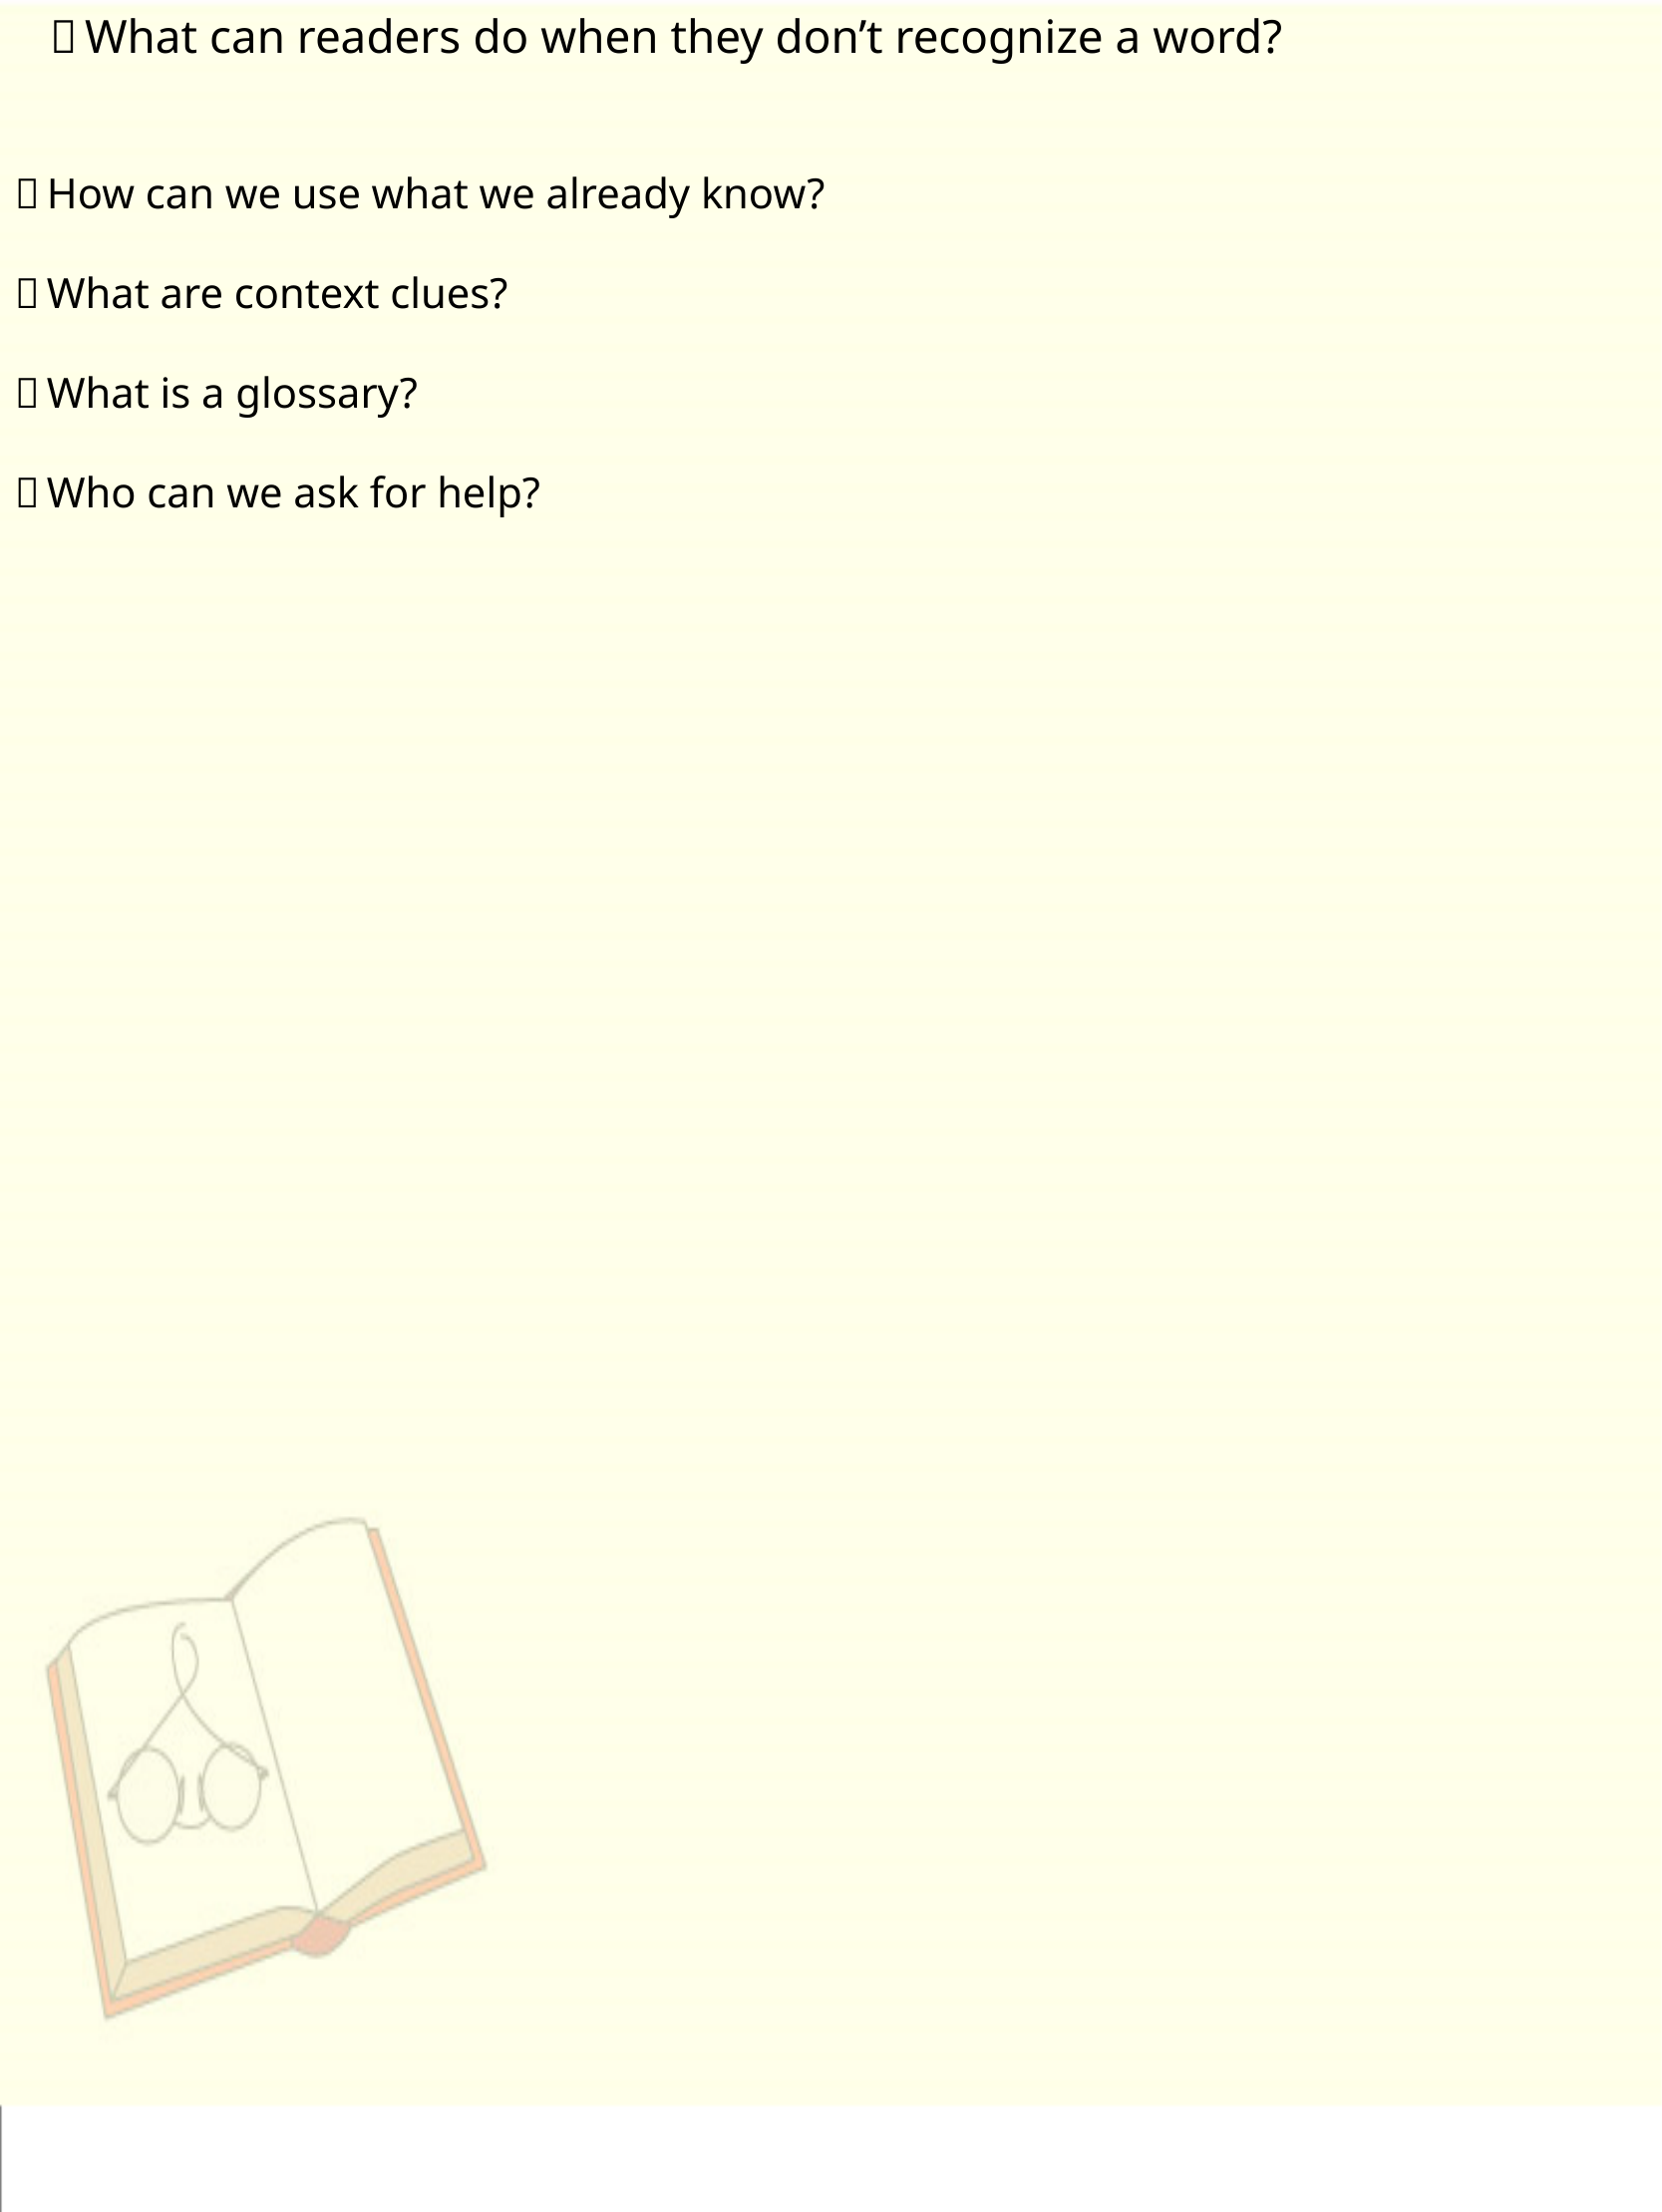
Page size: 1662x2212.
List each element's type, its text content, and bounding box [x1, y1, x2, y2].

picture [0, 0, 1662, 2212]
text_box  What can readers do when they don’t recognize a word? [35, 0, 1482, 70]
text_box  How can we use what we already know?  What are context clues?  What is a glossary?  Who can we ask for help? [0, 159, 1043, 524]
